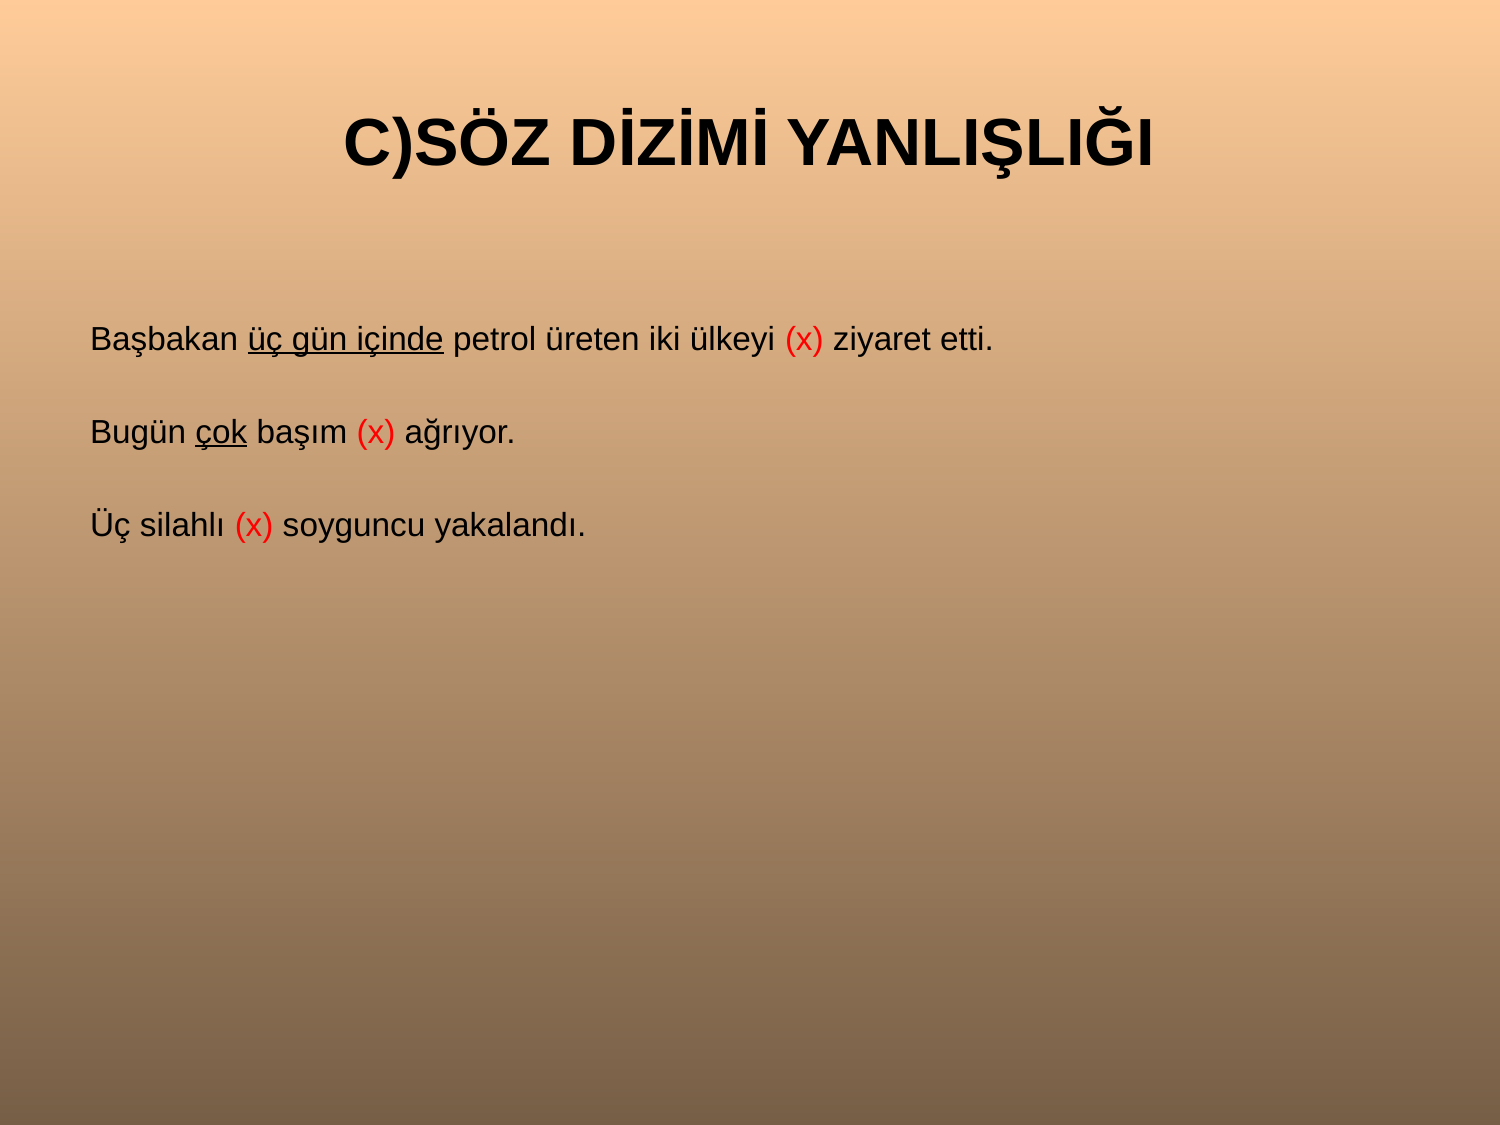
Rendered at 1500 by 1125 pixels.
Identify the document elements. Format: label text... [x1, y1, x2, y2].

title C)SÖZ DİZİMİ YANLIŞLIĞI [74, 44, 1426, 233]
list Başbakan üç gün içinde petrol üreten iki ülkeyi (x) ziyaret etti. Bugün çok başım (x) ağrıyor. Üç silahlı (x) soyguncu yakalandı. [74, 262, 1426, 1006]
